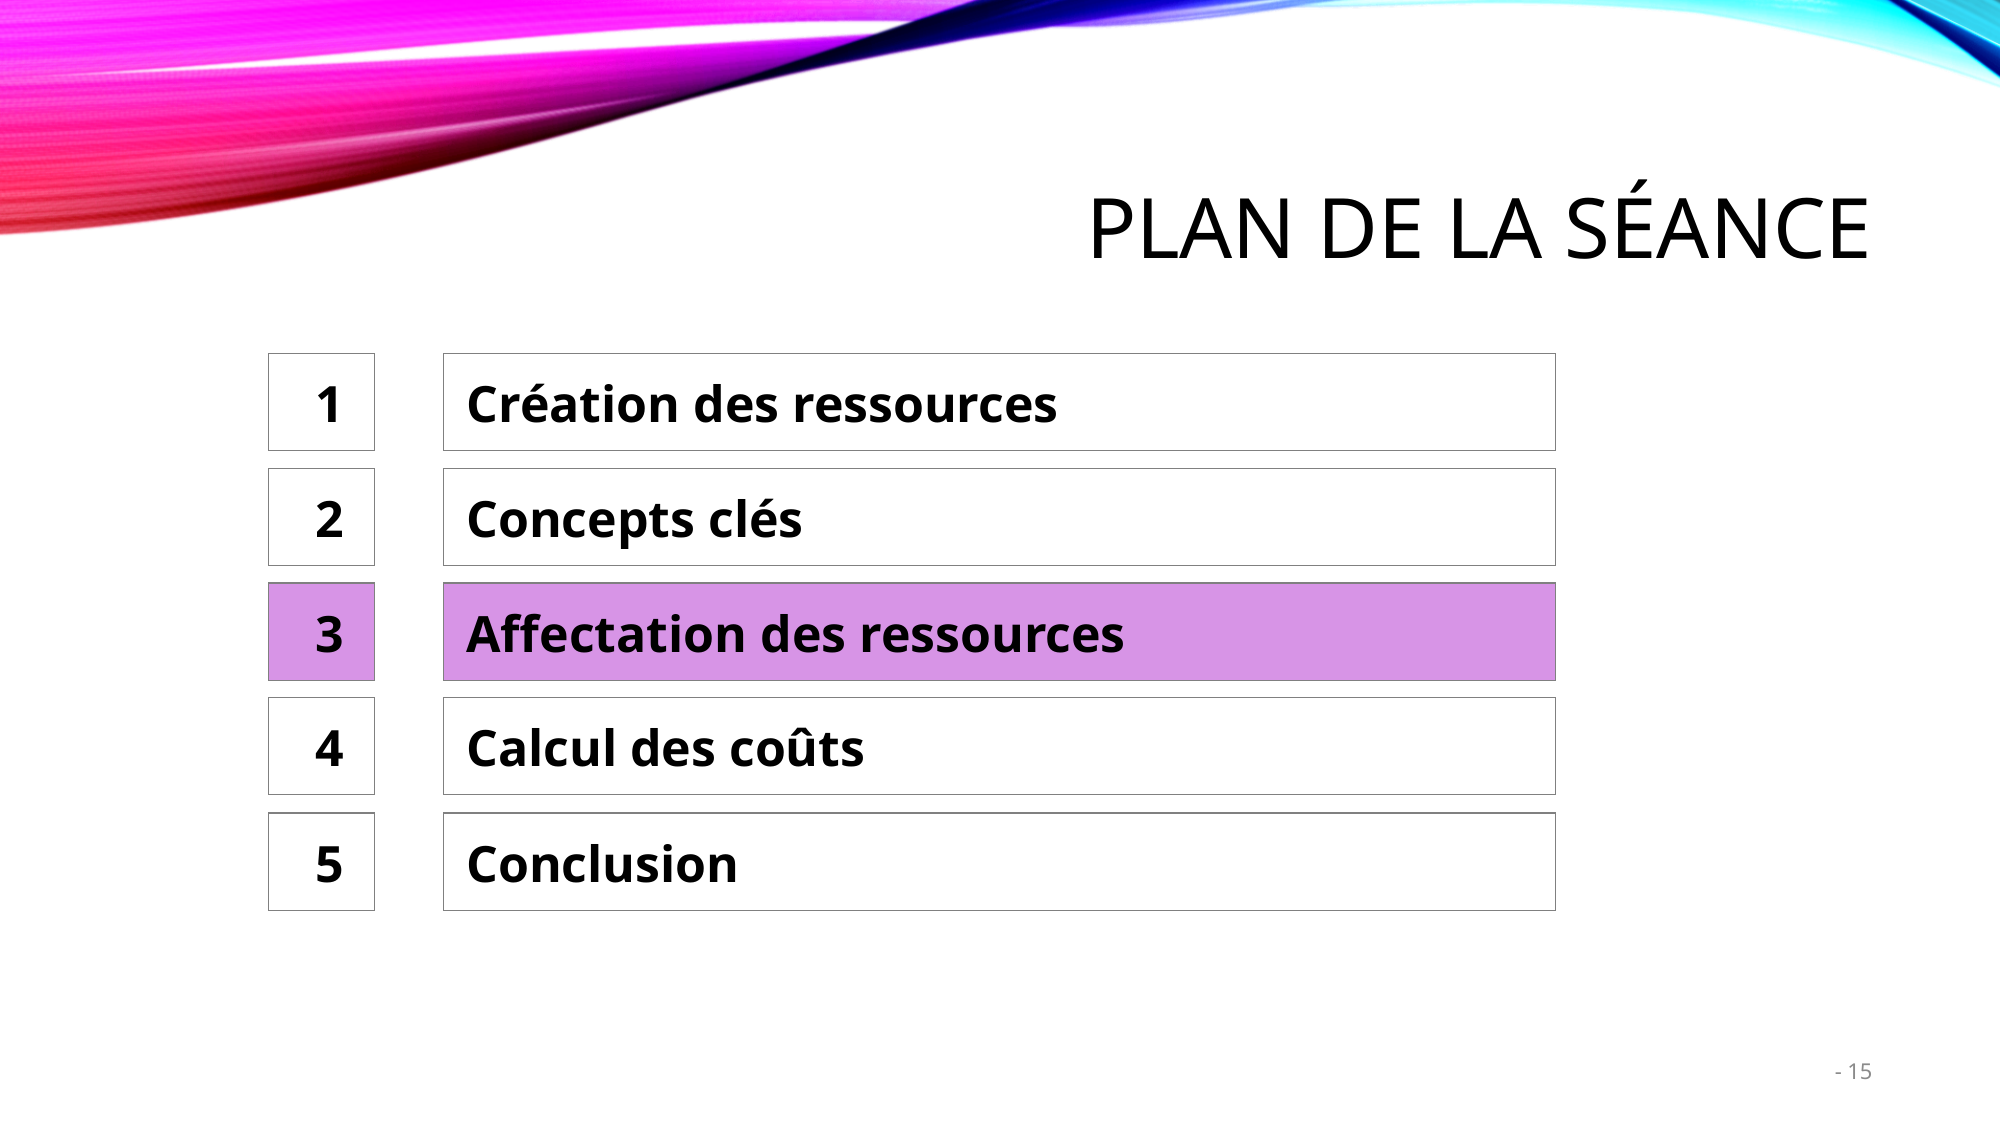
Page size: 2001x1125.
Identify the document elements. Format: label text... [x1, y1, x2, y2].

text_box Concepts clés [443, 468, 1556, 566]
text_box 4 [268, 697, 375, 795]
text_box Calcul des coûts [443, 697, 1556, 795]
text_box 5 [268, 813, 375, 911]
text_box Conclusion [443, 813, 1556, 911]
picture [1890, 0, 2000, 75]
picture [0, 0, 2000, 237]
text_box 1 [268, 353, 375, 451]
slide_number 15 [1808, 1042, 1888, 1103]
title Plan de la séance [474, 125, 1888, 338]
text_box 3 [268, 582, 375, 681]
text_box Création des ressources [443, 353, 1556, 451]
picture [1910, 0, 2000, 45]
text_box 2 [268, 468, 375, 566]
text_box Affectation des ressources [443, 582, 1556, 681]
